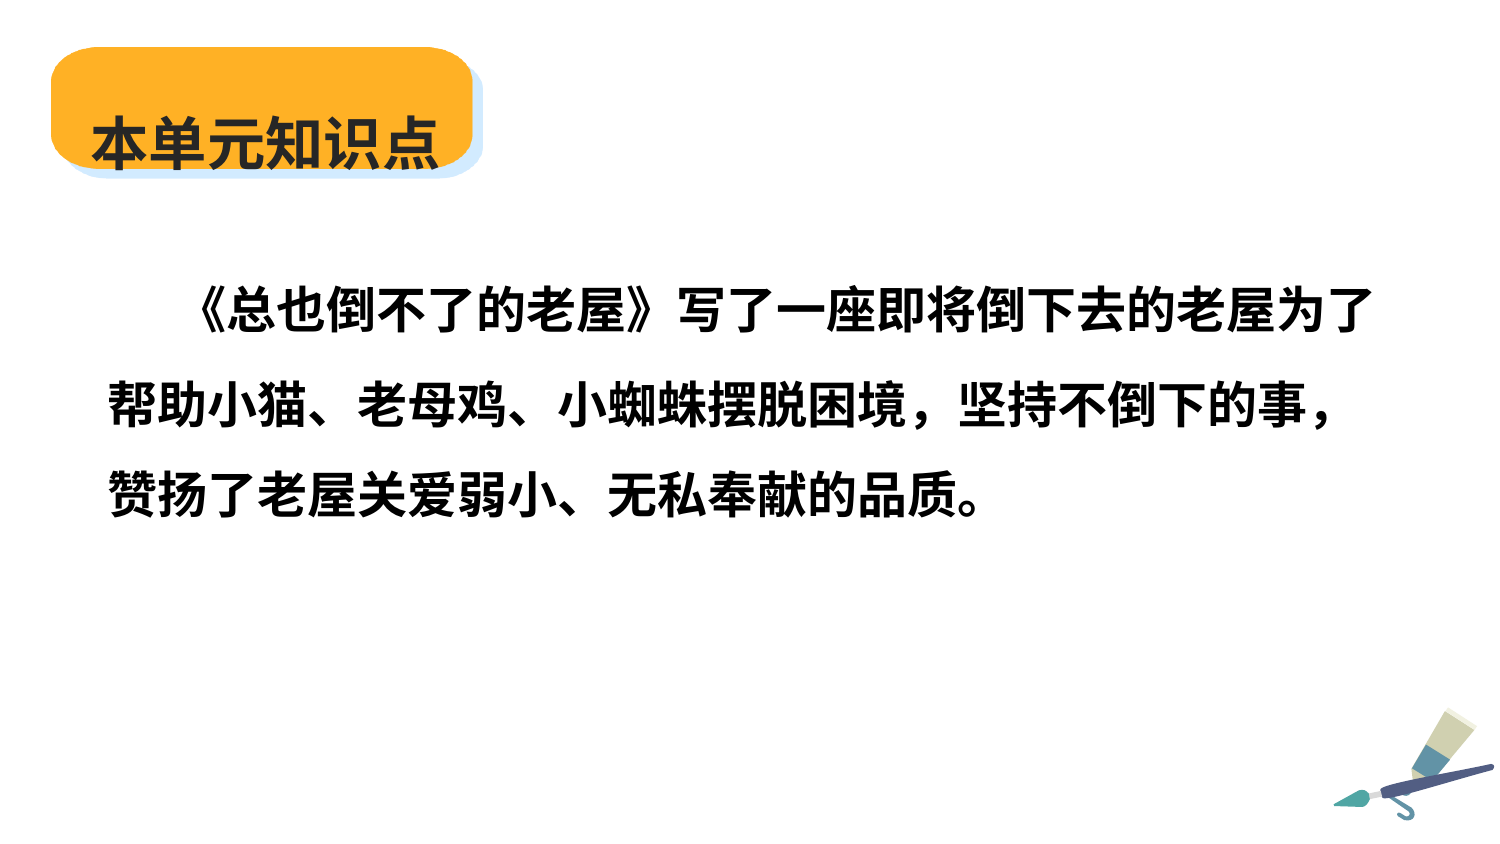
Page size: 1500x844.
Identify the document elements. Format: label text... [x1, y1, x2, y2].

picture [51, 47, 483, 179]
text_box 本单元知识点 [76, 179, 483, 184]
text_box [1358, 708, 1481, 844]
text_box 《总也倒不了的老屋》写了一座即将倒下去的老屋为了帮助小猫、老母鸡、小蜘蛛摆脱困境，坚持不倒下的事，赞扬了老屋关爱弱小、无私奉献的品质。 [95, 202, 1402, 529]
